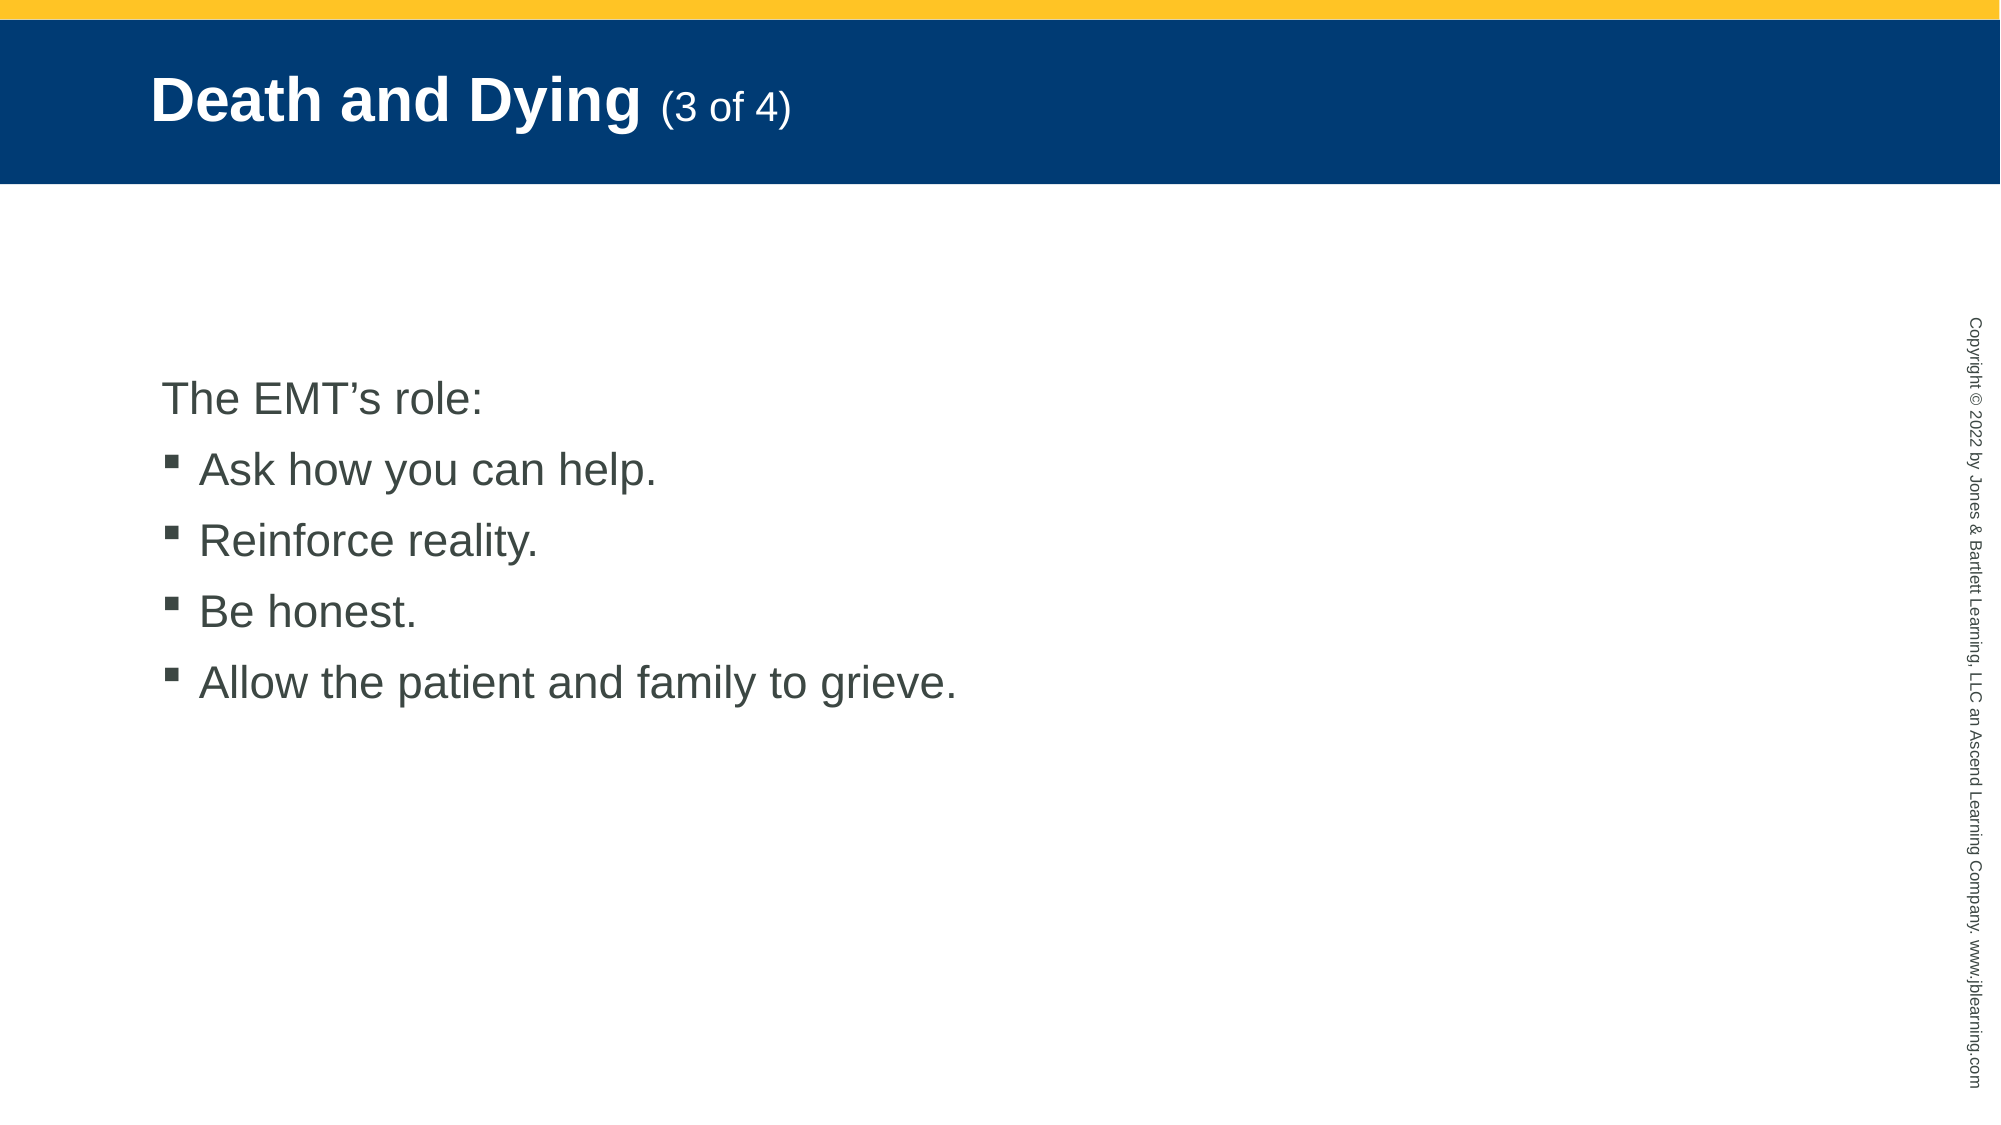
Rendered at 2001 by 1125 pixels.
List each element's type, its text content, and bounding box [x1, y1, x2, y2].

title Death and Dying (3 of 4) [0, 19, 2000, 185]
list The EMT’s role: Ask how you can help. Reinforce reality. Be honest. Allow the patient and family to grieve. [146, 361, 1859, 1016]
